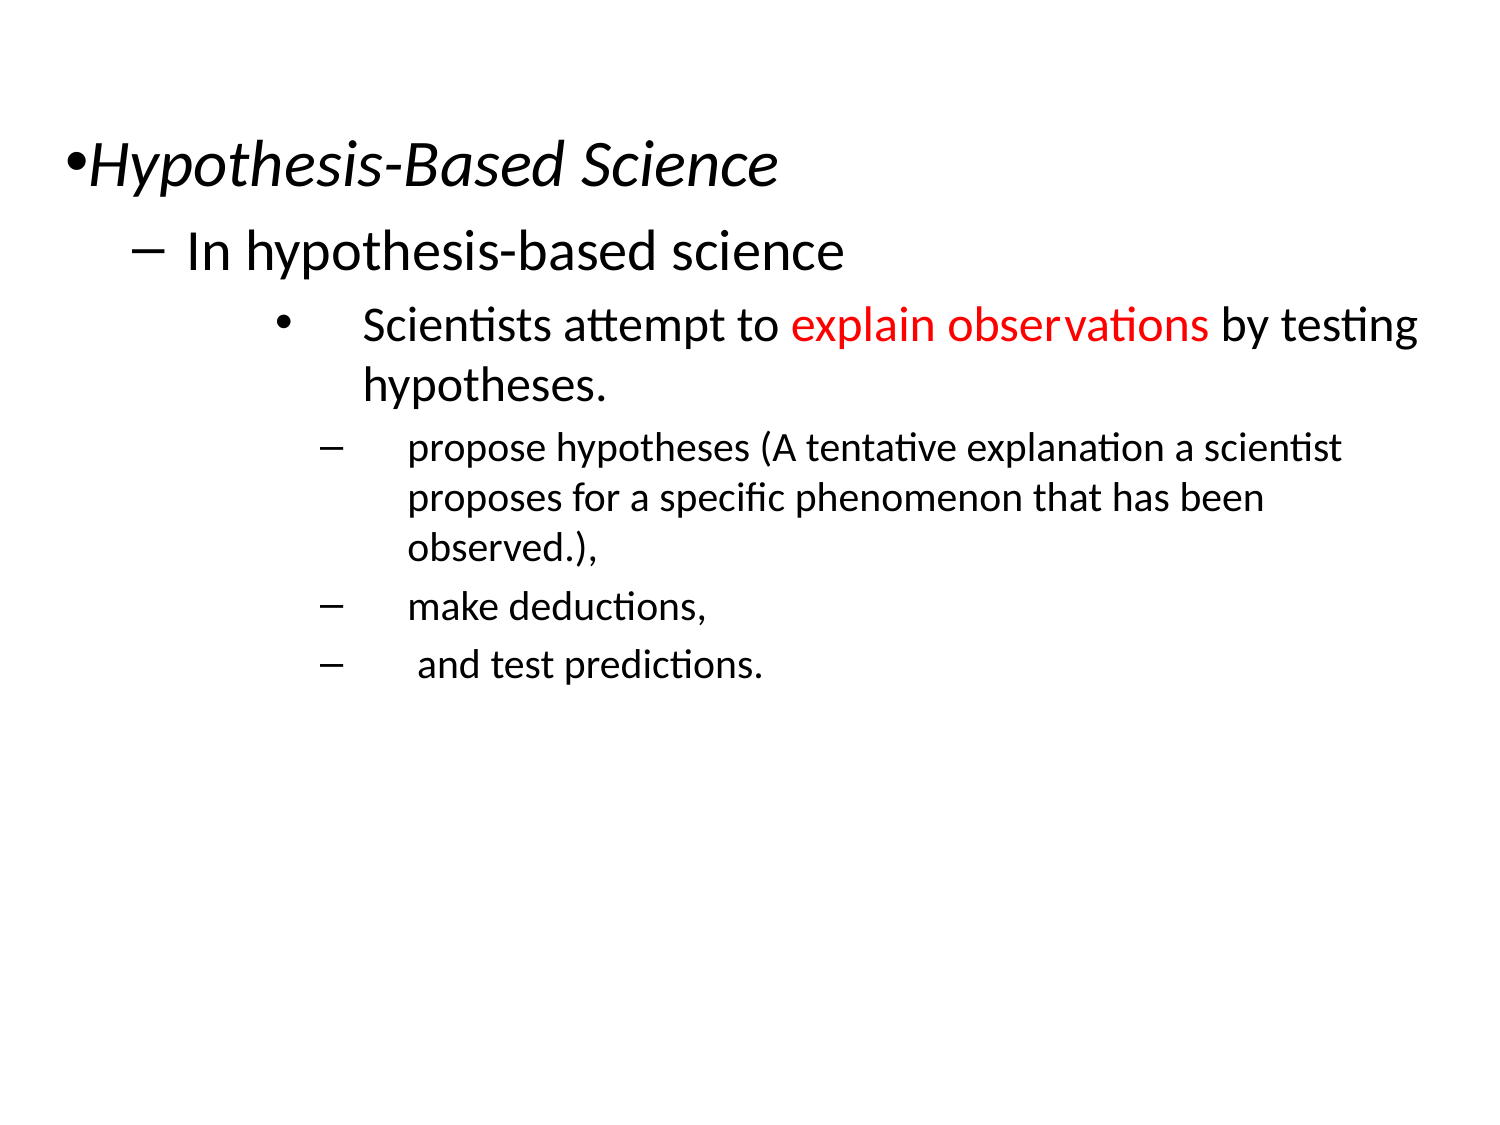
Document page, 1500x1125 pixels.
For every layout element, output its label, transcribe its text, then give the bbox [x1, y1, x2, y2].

list Hypothesis-Based Science In hypothesis-based science Scientists attempt to explain obser vations by testing hypotheses. propose hypotheses (A tentative explanation a scientist proposes for a specific phenomenon that has been observed.), make deductions, and test predictions. [50, 112, 1450, 1066]
